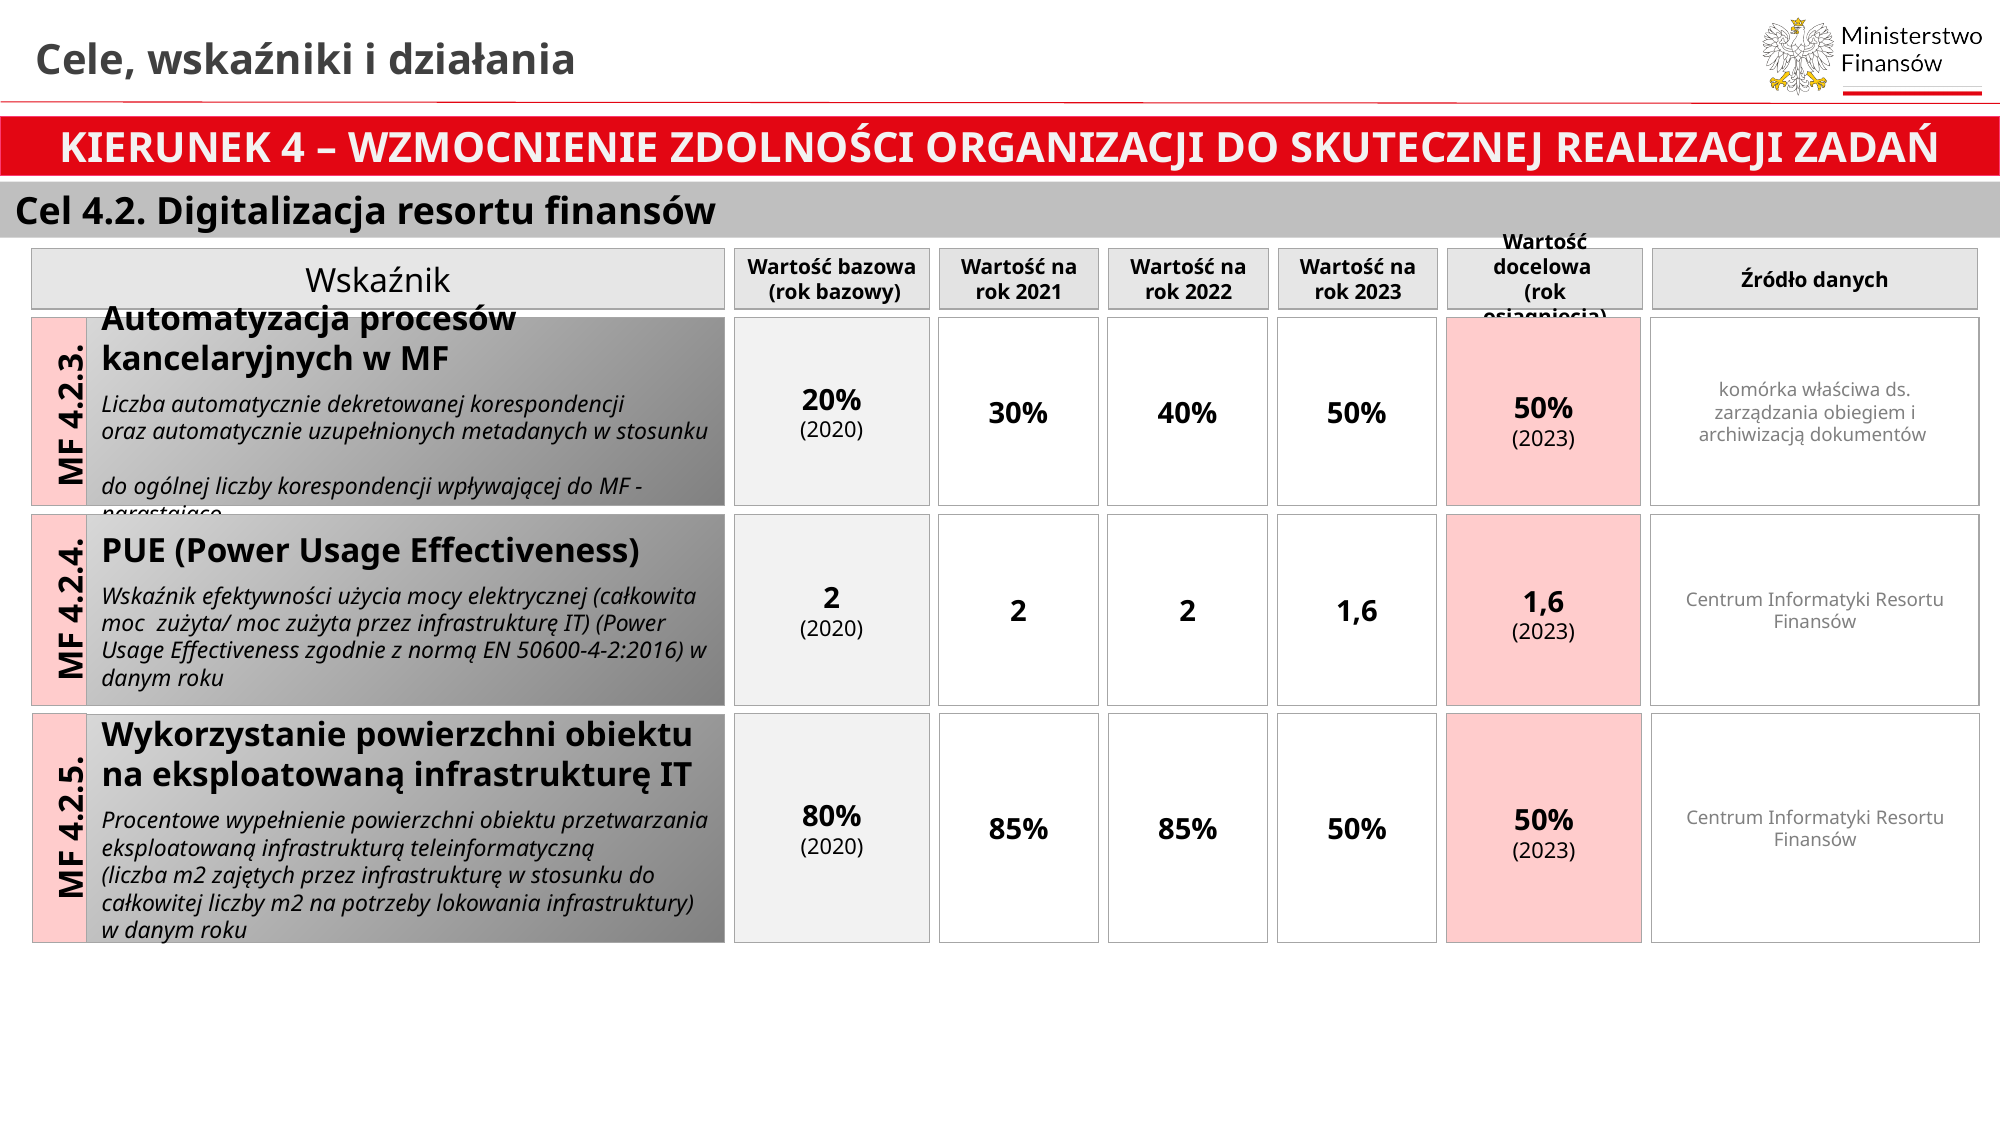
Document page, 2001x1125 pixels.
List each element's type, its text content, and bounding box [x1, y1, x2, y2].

text_box 2 [938, 514, 1099, 706]
text_box 85% [1108, 713, 1268, 943]
text_box Wartość na rok 2023 [1278, 248, 1438, 310]
picture [1743, 0, 2000, 101]
text_box 1,6 (2023) [1446, 514, 1641, 706]
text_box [31, 317, 725, 506]
text_box 1,6 [1277, 514, 1437, 706]
text_box Wartość docelowa (rok osiągnięcia) [1447, 248, 1643, 310]
text_box Wartość bazowa (rok bazowy) [734, 248, 930, 310]
picture [1743, 104, 2000, 114]
text_box 85% [939, 713, 1099, 943]
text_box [32, 713, 725, 943]
text_box Wartość na rok 2022 [1108, 248, 1269, 310]
text_box 50% (2023) [1446, 713, 1642, 943]
text_box 50% [1277, 317, 1437, 506]
text_box 2 (2020) [734, 514, 930, 706]
text_box 50% [1277, 713, 1437, 943]
text_box komórka właściwa ds. zarządzania obiegiem i archiwizacją dokumentów [1650, 317, 1980, 506]
text_box 40% [1107, 317, 1268, 506]
text_box 20% (2020) [734, 317, 930, 506]
text_box Wskaźnik [31, 248, 725, 310]
text_box Centrum Informatyki Resortu Finansów [1651, 713, 1980, 943]
text_box 80% (2020) [734, 713, 930, 943]
text_box KIERUNEK 4 – WZMOCNIENIE ZDOLNOŚCI ORGANIZACJI DO SKUTECZNEJ REALIZACJI ZADAŃ [0, 116, 2000, 176]
text_box Centrum Informatyki Resortu Finansów [1650, 514, 1980, 706]
text_box 2 [1107, 514, 1268, 706]
text_box 30% [938, 317, 1099, 506]
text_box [31, 514, 725, 706]
text_box Źródło danych [1652, 248, 1978, 310]
text_box Wartość na rok 2021 [939, 248, 1099, 310]
text_box Cel 4.2. Digitalizacja resortu finansów [0, 181, 2000, 238]
text_box 50% (2023) [1446, 317, 1641, 506]
text_box Cele, wskaźniki i działania [31, 25, 1549, 91]
